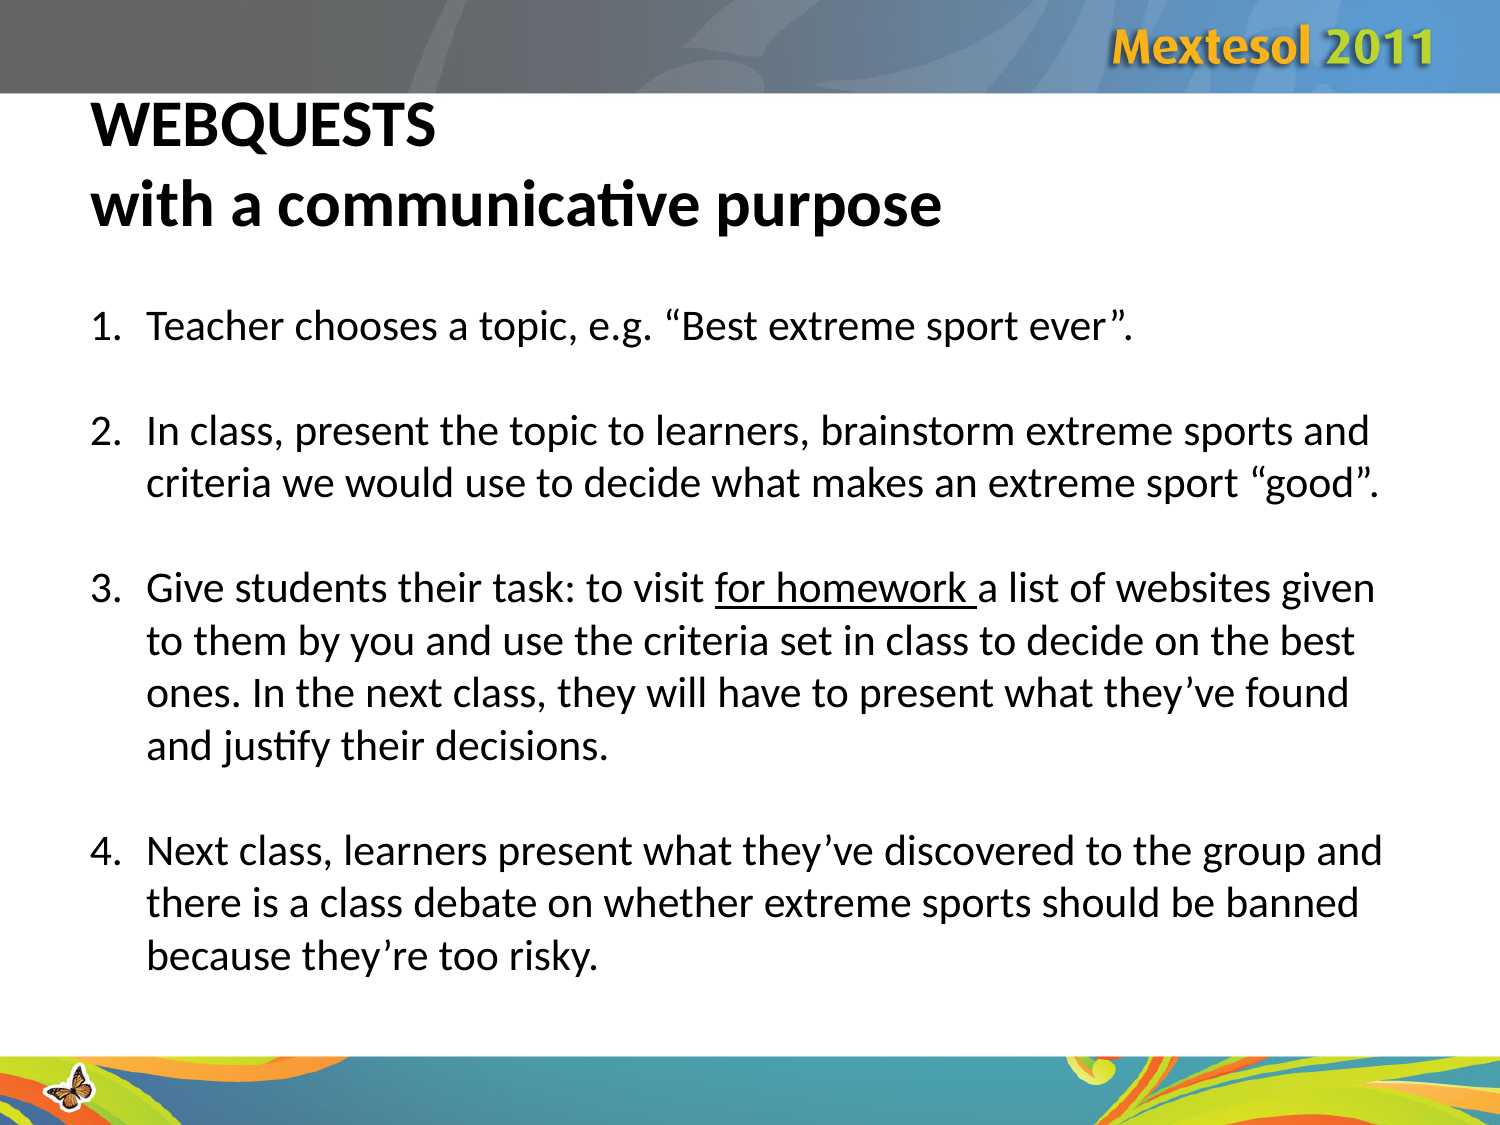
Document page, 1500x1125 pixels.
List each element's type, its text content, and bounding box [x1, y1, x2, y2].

picture [0, 0, 1500, 1125]
title WEBQUESTS with a communicative purpose [75, 66, 1425, 254]
text_box Teacher chooses a topic, e.g. “Best extreme sport ever”. In class, present the topic to learners, brainstorm extreme sports and criteria we would use to decide what makes an extreme sport “good”. Give students their task: to visit for homework a list of websites given to them by you and use the criteria set in class to decide on the best ones. In the next class, they will have to present what they’ve found and justify their decisions. Next class, learners present what they’ve discovered to the group and there is a class debate on whether extreme sports should be banned because they’re too risky. [74, 289, 1425, 1125]
